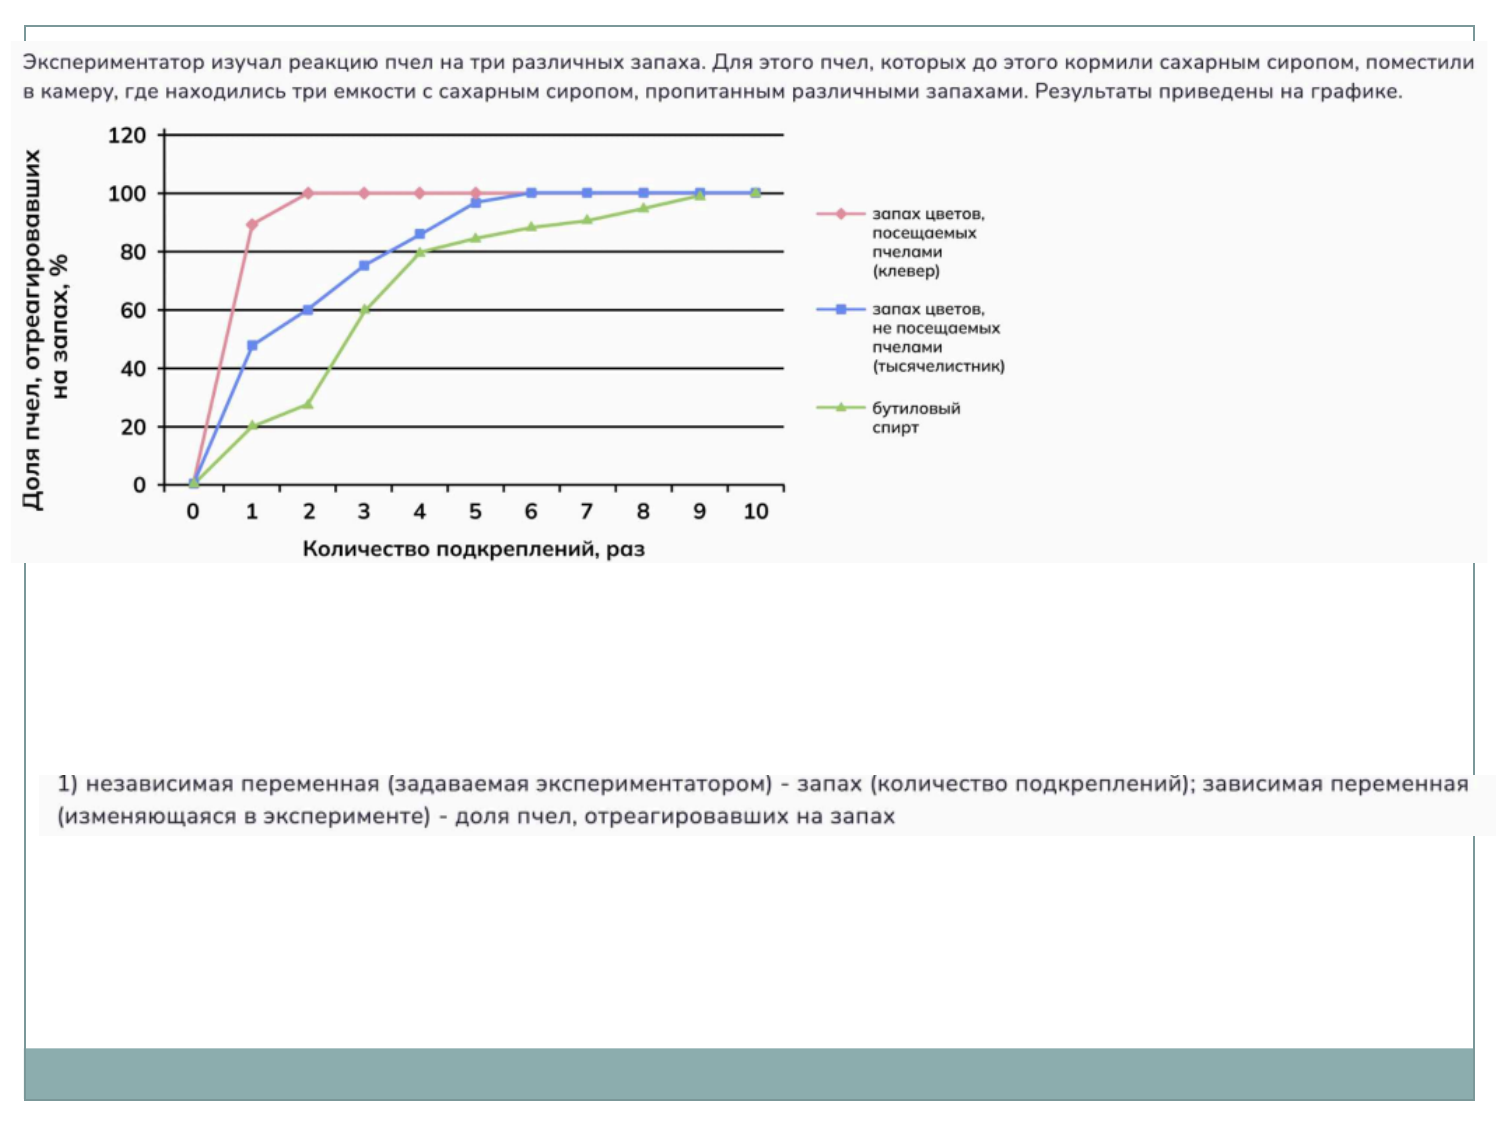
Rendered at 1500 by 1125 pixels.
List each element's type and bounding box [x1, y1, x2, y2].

picture [0, 41, 1500, 563]
picture [39, 774, 1497, 837]
